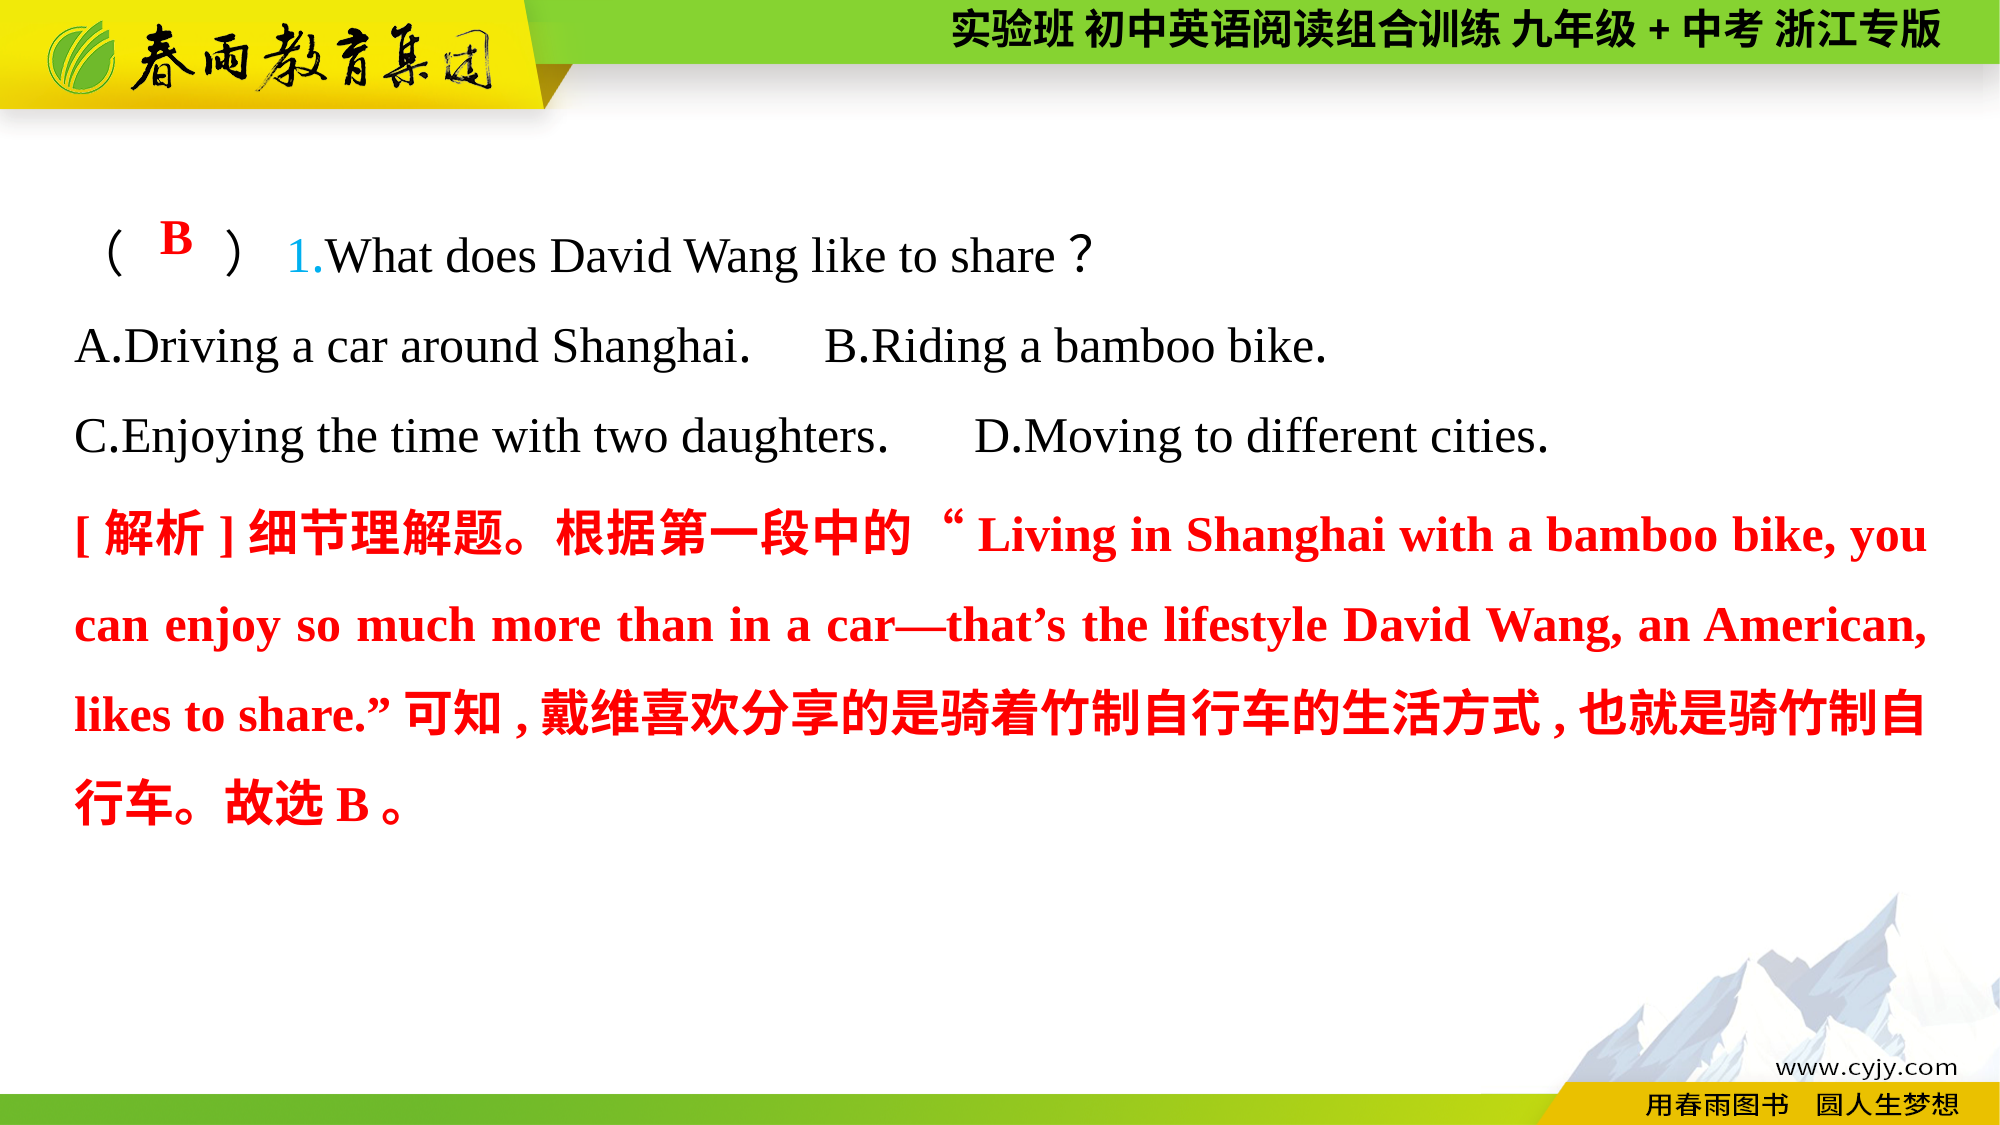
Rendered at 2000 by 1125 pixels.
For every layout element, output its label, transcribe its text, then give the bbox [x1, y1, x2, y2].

picture [0, 0, 2000, 1125]
text_box B [144, 197, 208, 273]
text_box [解析]细节理解题。根据第一段中的“Living in Shanghai with a bamboo bike, you can enjoy so much more than in a car—that’s the lifestyle David Wang, an American, likes to share.”可知,戴维喜欢分享的是骑着竹制自行车的生活方式,也就是骑竹制自行车。故选B。 [59, 464, 1944, 840]
list （ ）1.What does David Wang like to share？ A.Driving a car around Shanghai. B.Riding a bamboo bike. C.Enjoying the time with two daughters. D.Moving to different cities. [59, 184, 1944, 461]
